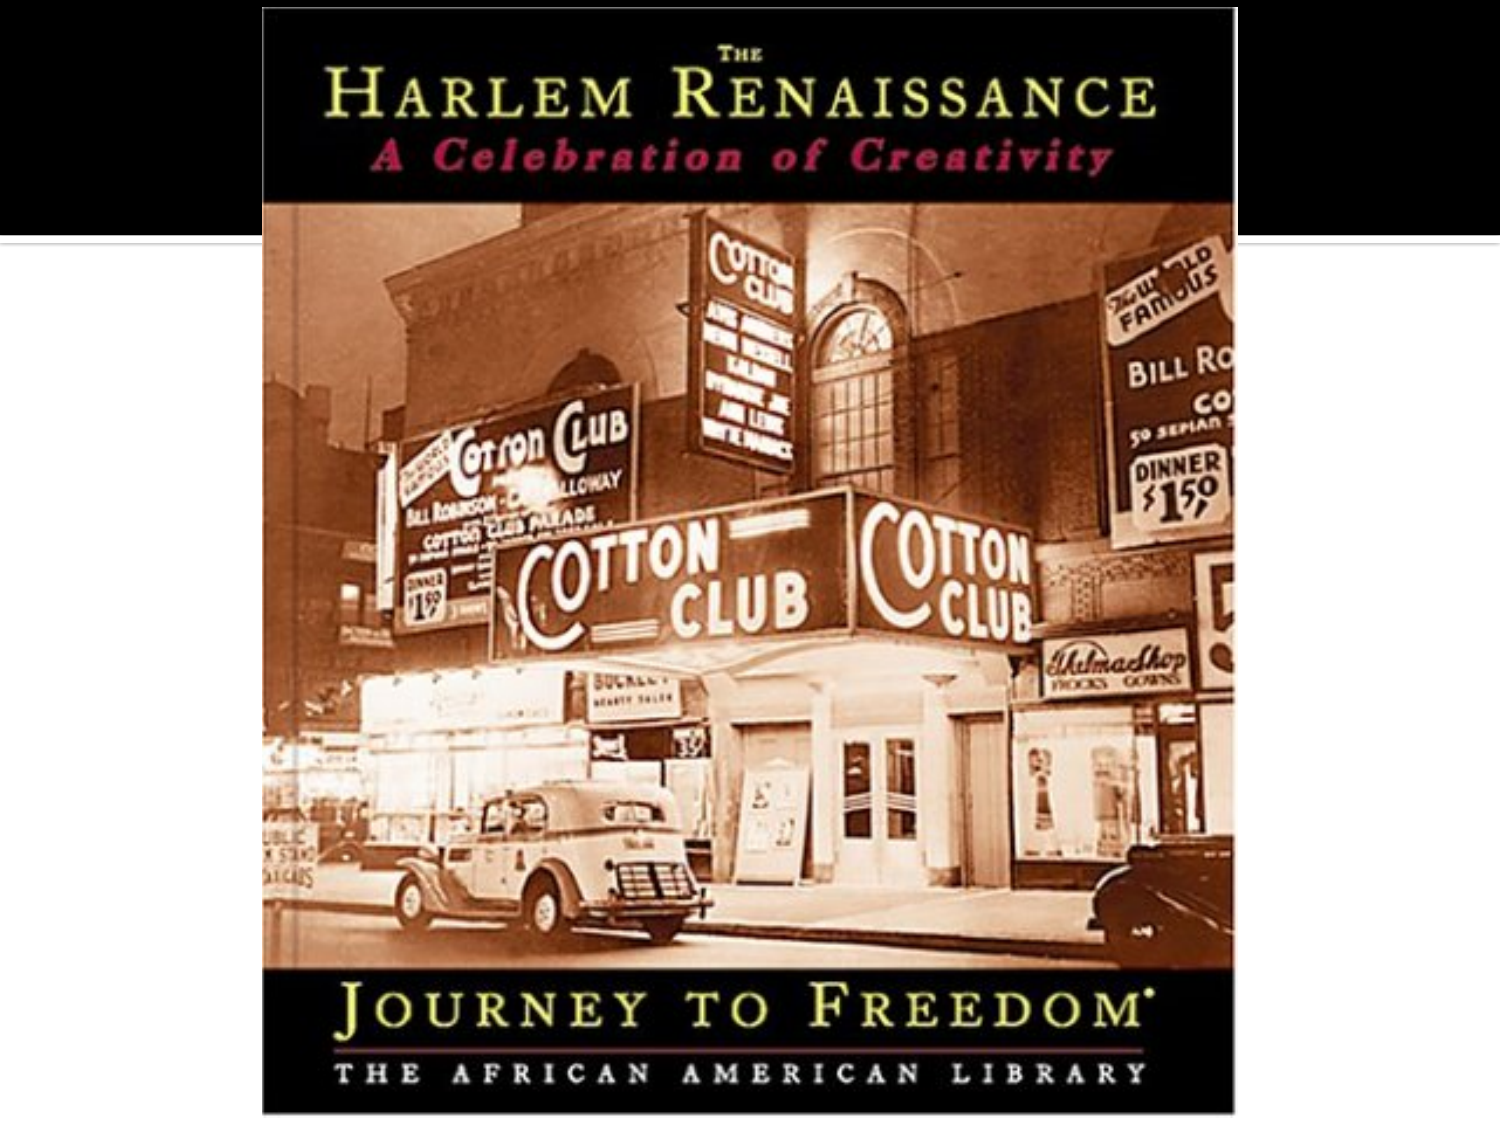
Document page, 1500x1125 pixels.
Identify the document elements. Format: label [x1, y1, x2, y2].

picture [262, 7, 1238, 1118]
